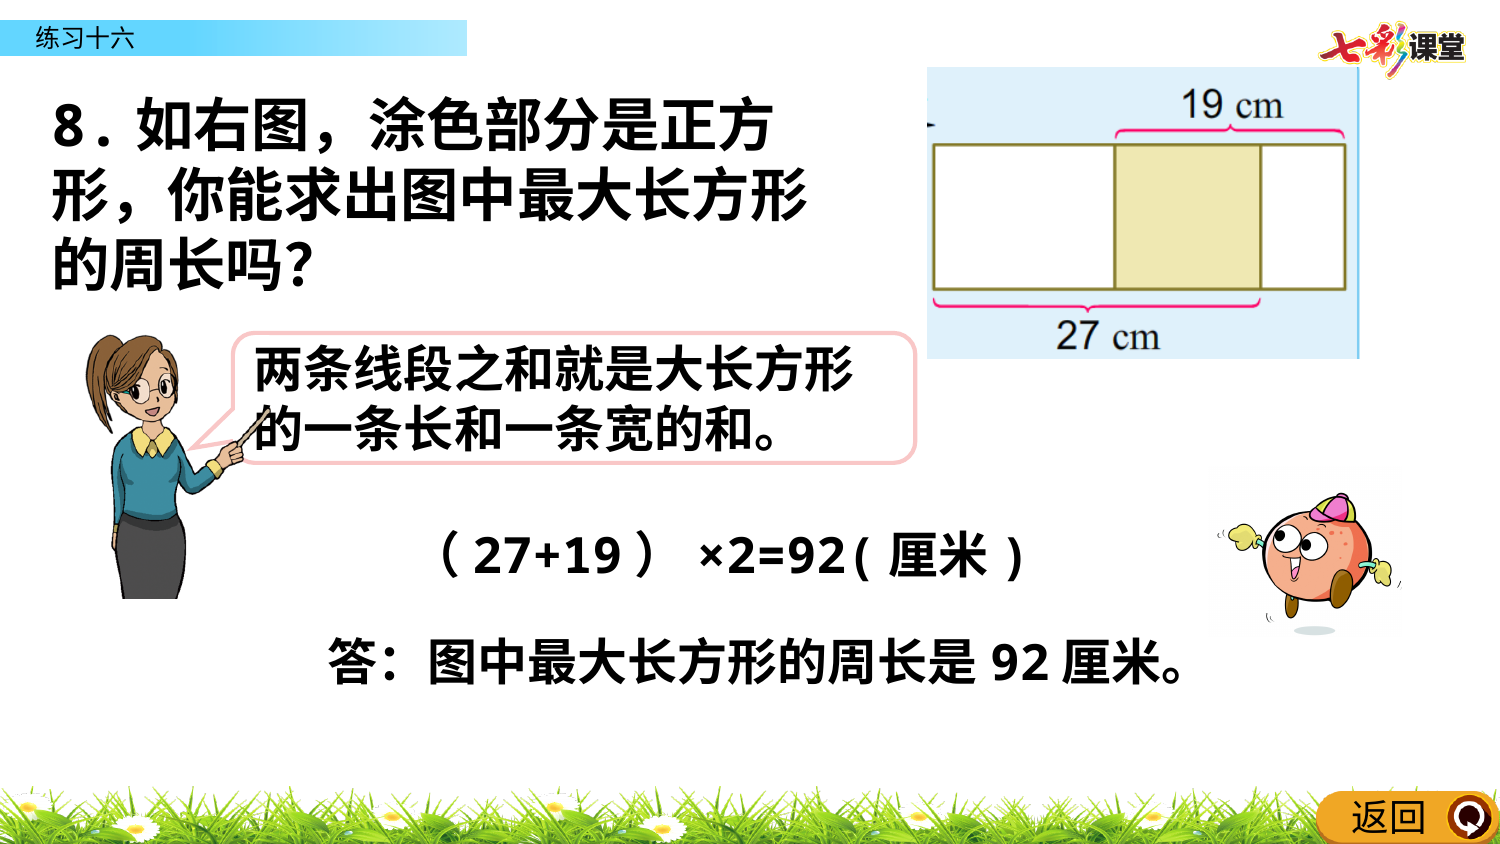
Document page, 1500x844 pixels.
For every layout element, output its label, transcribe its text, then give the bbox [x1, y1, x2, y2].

picture [85, 333, 271, 600]
text_box 8.如右图，涂色部分是正方形，你能求出图中最大长方形的周长吗？ [36, 80, 844, 306]
picture [1208, 466, 1402, 637]
text_box 答：图中最大长方形的周长是92厘米。 [312, 622, 1375, 698]
picture [0, 786, 1500, 844]
text_box （27+19）×2=92(厘米) [395, 516, 1079, 592]
text_box 两条线段之和就是大长方形的一条长和一条宽的和。 [269, 332, 916, 463]
picture [926, 20, 1468, 359]
